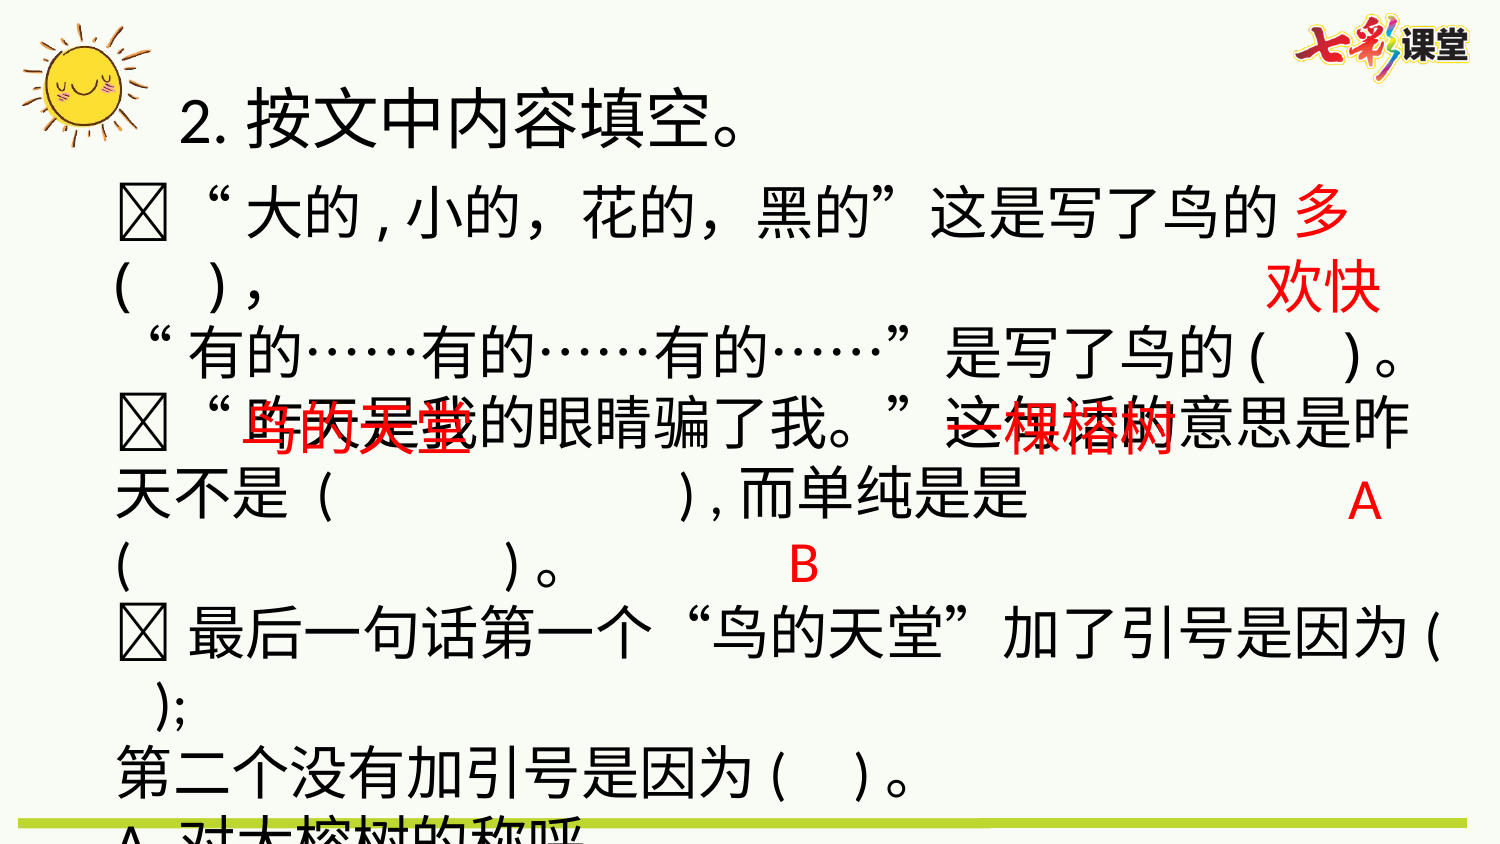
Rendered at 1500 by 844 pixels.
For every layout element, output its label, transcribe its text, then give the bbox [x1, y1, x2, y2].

text_box A [1334, 454, 1398, 540]
text_box 多 [1277, 168, 1371, 242]
text_box 欢快 [1250, 242, 1398, 328]
text_box 一棵榕树 [903, 384, 1216, 469]
picture [1291, 9, 1472, 87]
text_box 鸟的天堂 [225, 384, 489, 469]
text_box “大的,小的，花的，黑的”这是写了鸟的( )， “有的……有的……有的……”是写了鸟的( )。 “昨天是我的眼睛骗了我。”这句话的意思是昨天不是 ( ) ,而单纯是是( )。 最后一句话第一个“鸟的天堂”加了引号是因为( ); 第二个没有加引号是因为( )。 A.对大榕树的称呼 B.这的确是鸟栖息的好地方，是作者由衷的赞叹 [100, 168, 1471, 844]
picture [0, 0, 173, 172]
picture [18, 771, 100, 844]
text_box 2.按文中内容填空。 [164, 69, 810, 165]
text_box B [773, 516, 843, 602]
